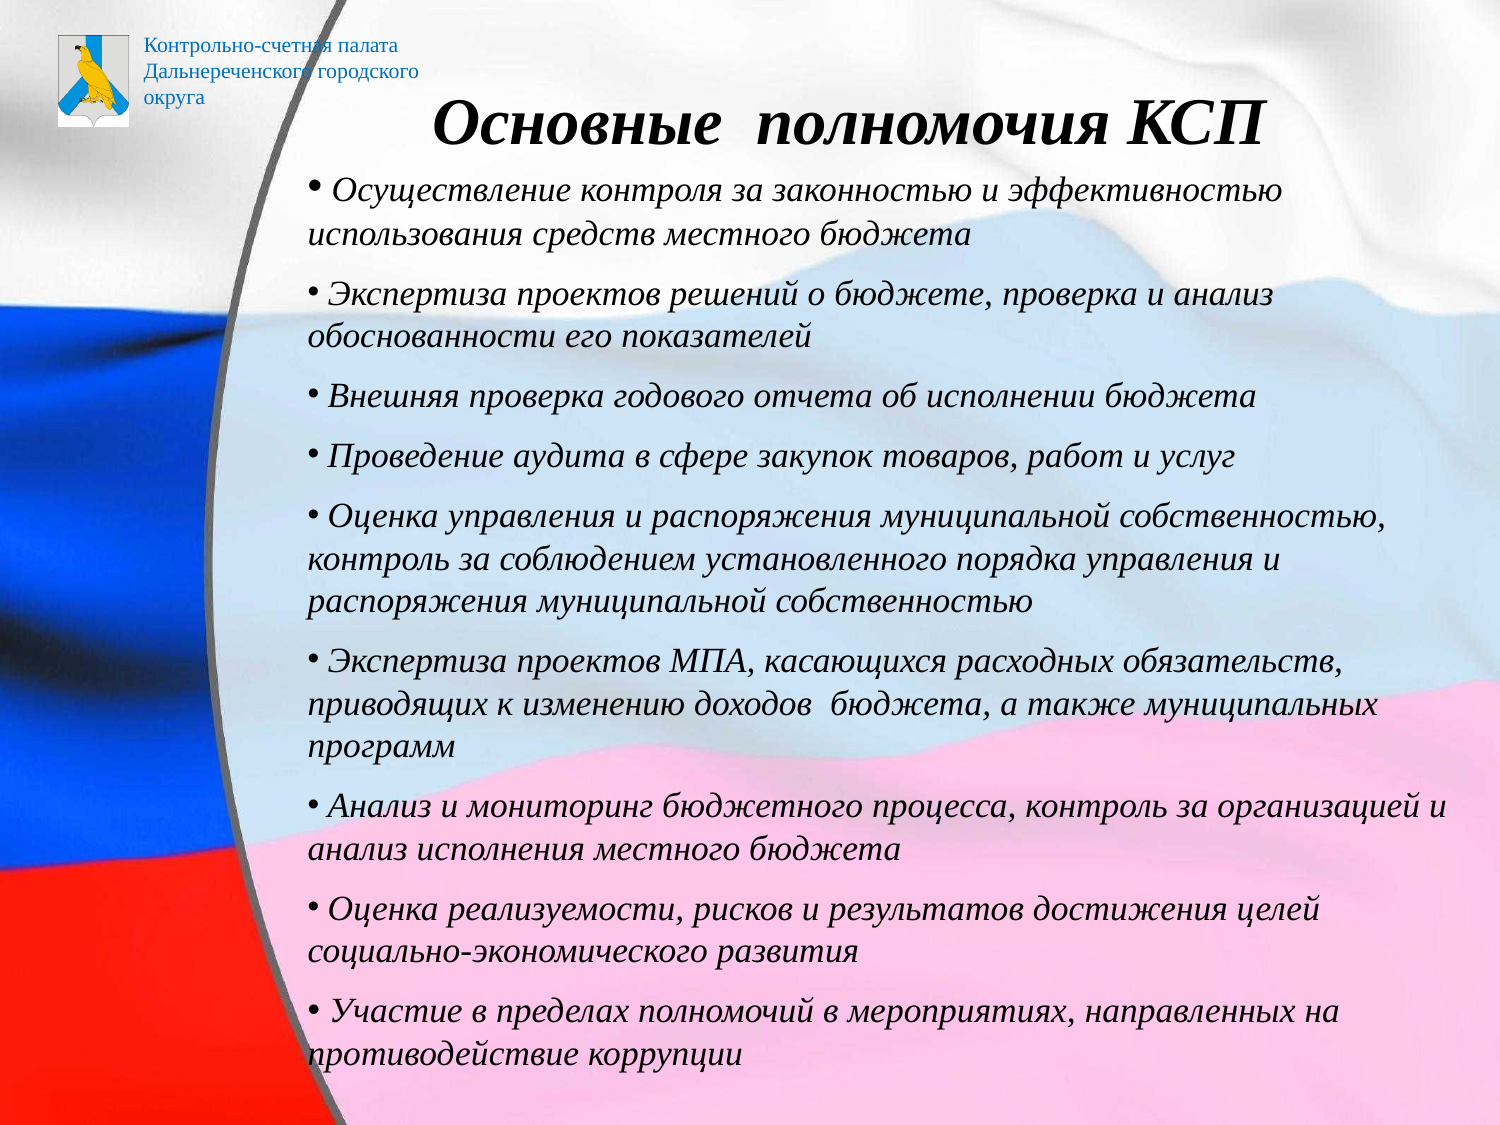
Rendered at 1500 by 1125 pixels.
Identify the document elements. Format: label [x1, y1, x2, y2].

picture [58, 34, 130, 127]
list [0, 0, 1500, 1125]
